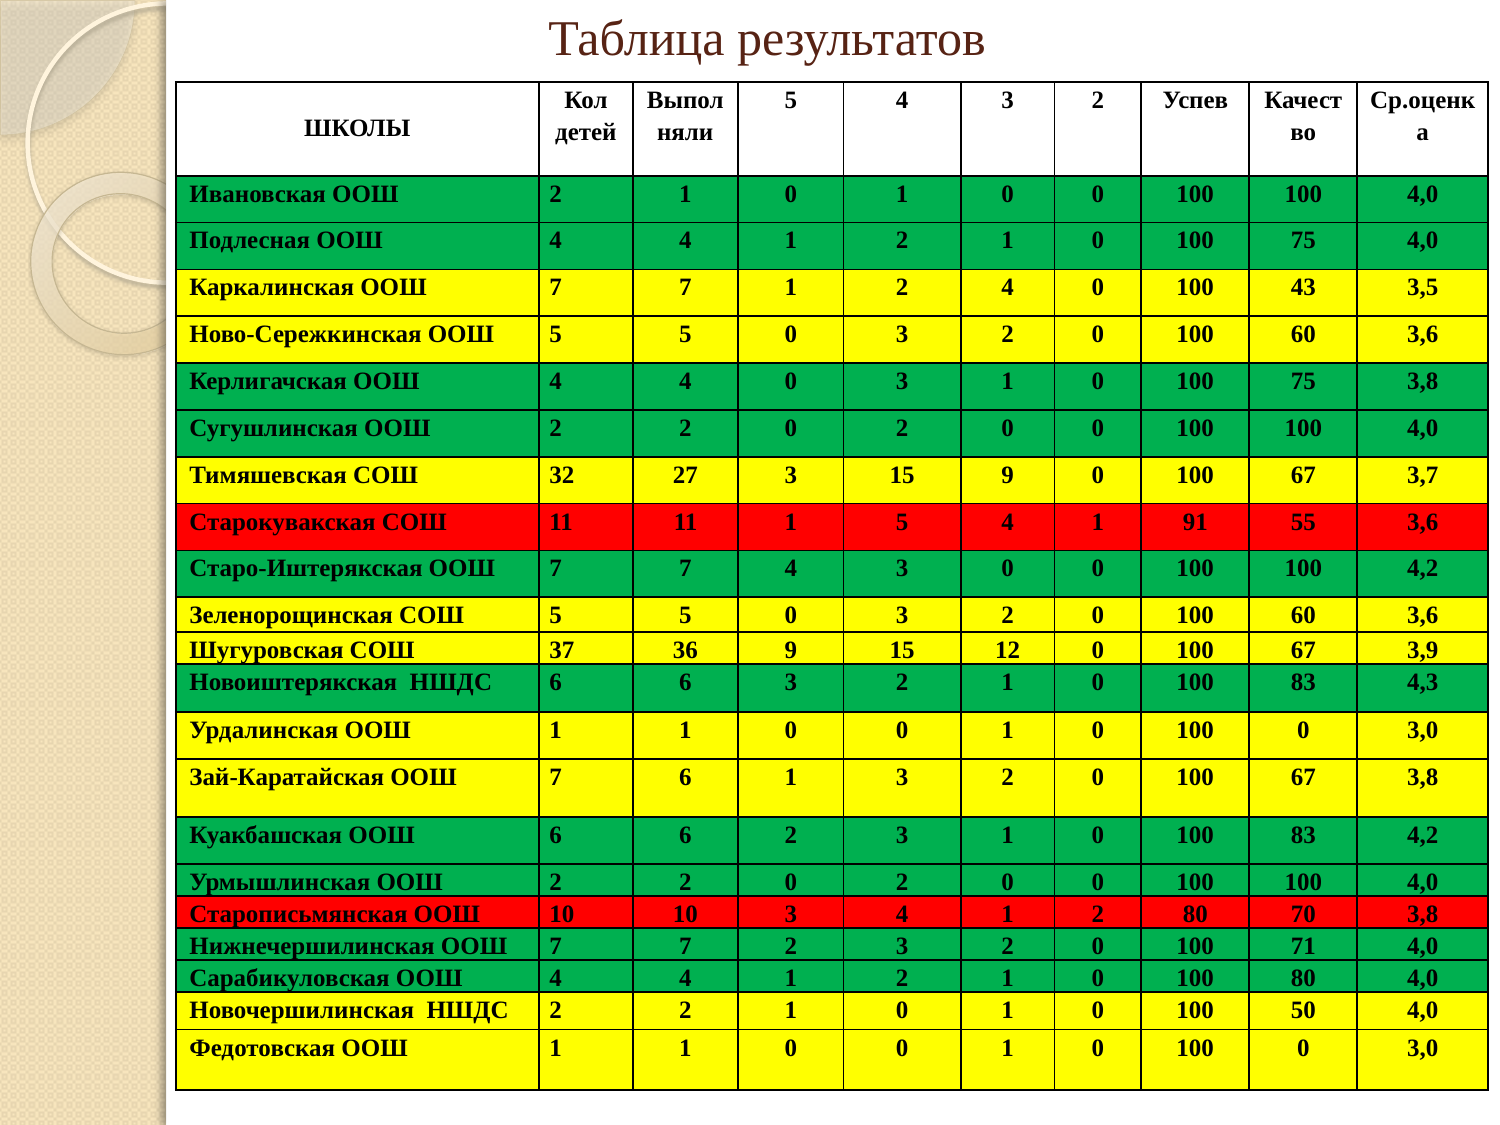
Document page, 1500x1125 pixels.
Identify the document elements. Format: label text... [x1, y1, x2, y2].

table_cell 1 [634, 713, 737, 758]
table_cell 3,0 [1358, 713, 1487, 758]
table_cell 0 [1055, 993, 1140, 1029]
table_cell 4,0 [1358, 411, 1487, 456]
table_cell Куакбашская ООШ [177, 818, 538, 863]
table_cell 1 [962, 1030, 1054, 1089]
table_cell 2 [540, 865, 632, 895]
table_cell 2 [844, 223, 960, 269]
table_cell 1 [739, 993, 843, 1029]
table_cell 2 [634, 411, 737, 456]
table_cell 4 [962, 270, 1054, 315]
table_cell 100 [1250, 865, 1356, 895]
table_cell 2 [634, 993, 737, 1029]
table_cell 0 [1250, 1030, 1356, 1089]
table_cell 0 [1055, 1030, 1140, 1089]
table_cell 0 [844, 1030, 960, 1089]
table_cell 4 [540, 961, 632, 991]
table_cell 1 [739, 223, 843, 269]
table_cell 100 [1142, 713, 1248, 758]
table_cell 2 [540, 177, 632, 222]
table_cell 1 [962, 897, 1054, 927]
table_cell 1 [739, 760, 843, 816]
table_cell 2 [962, 598, 1054, 631]
table_cell 3 [844, 818, 960, 863]
table_cell 10 [540, 897, 632, 927]
table_cell 0 [739, 177, 843, 222]
table_header Успев [1142, 83, 1248, 175]
table_cell 10 [634, 897, 737, 927]
table_cell 4 [634, 961, 737, 991]
table_cell 11 [634, 504, 737, 550]
table_cell 60 [1250, 598, 1356, 631]
table_cell 1 [739, 270, 843, 315]
table_cell Зеленорощинская СОШ [177, 598, 538, 631]
table_cell 4 [739, 551, 843, 596]
table_cell 1 [739, 961, 843, 991]
table_cell 3 [739, 458, 843, 503]
table_cell 100 [1142, 598, 1248, 631]
table_cell Шугуровская СОШ [177, 633, 538, 663]
table_cell 32 [540, 458, 632, 503]
table_cell 1 [540, 1030, 632, 1089]
table_cell 7 [634, 929, 737, 959]
table_cell Сарабикуловская ООШ [177, 961, 538, 991]
table_cell 11 [540, 504, 632, 550]
table_cell Старо-Иштерякская ООШ [177, 551, 538, 596]
table_cell 100 [1142, 177, 1248, 222]
table_cell 60 [1250, 317, 1356, 362]
table_header 4 [844, 83, 960, 175]
table_cell 12 [962, 633, 1054, 663]
table_cell 3,9 [1358, 633, 1487, 663]
table_cell 7 [634, 270, 737, 315]
table_cell Старописьмянская ООШ [177, 897, 538, 927]
table_cell 6 [634, 760, 737, 816]
table_cell 0 [739, 364, 843, 409]
table_cell 2 [962, 317, 1054, 362]
table_cell 4 [844, 897, 960, 927]
table_cell 3 [844, 929, 960, 959]
table_cell 3,6 [1358, 317, 1487, 362]
table_cell 2 [739, 818, 843, 863]
table_cell 0 [1055, 961, 1140, 991]
table_cell 0 [739, 713, 843, 758]
table_cell 0 [1055, 713, 1140, 758]
table_cell 4 [540, 223, 632, 269]
table_cell 1 [844, 177, 960, 222]
table_cell 2 [634, 865, 737, 895]
table_cell 100 [1142, 818, 1248, 863]
table_cell 2 [739, 929, 843, 959]
table_cell 6 [634, 818, 737, 863]
table_cell 100 [1250, 551, 1356, 596]
table_cell 2 [844, 961, 960, 991]
table_cell 7 [634, 551, 737, 596]
table_cell Нижнечершилинская ООШ [177, 929, 538, 959]
table_cell 1 [962, 364, 1054, 409]
table_cell Каркалинская ООШ [177, 270, 538, 315]
table_cell 0 [1055, 551, 1140, 596]
table_cell 2 [540, 993, 632, 1029]
table_cell 7 [540, 551, 632, 596]
table_cell 4 [540, 364, 632, 409]
table_cell Новочершилинская НШДС [177, 993, 538, 1029]
table_cell 4,0 [1358, 865, 1487, 895]
table_cell 37 [540, 633, 632, 663]
table_cell 83 [1250, 818, 1356, 863]
table_cell 1 [634, 177, 737, 222]
table_header ШКОЛЫ [177, 83, 538, 175]
table_cell 100 [1142, 317, 1248, 362]
table_cell 0 [962, 177, 1054, 222]
table_cell 2 [962, 760, 1054, 816]
table_cell 0 [1055, 458, 1140, 503]
table_cell 4,0 [1358, 929, 1487, 959]
table_cell 5 [634, 317, 737, 362]
table_cell 5 [540, 317, 632, 362]
table_cell 4 [962, 504, 1054, 550]
table_cell 0 [739, 411, 843, 456]
table_cell 5 [844, 504, 960, 550]
table_cell 2 [844, 865, 960, 895]
table_cell 3,6 [1358, 598, 1487, 631]
table_cell 7 [540, 760, 632, 816]
table_cell 67 [1250, 458, 1356, 503]
table_cell Старокувакская СОШ [177, 504, 538, 550]
table_cell 4,2 [1358, 818, 1487, 863]
table_cell 3 [844, 364, 960, 409]
table_cell Керлигачская ООШ [177, 364, 538, 409]
table_cell Новоиштерякская НШДС [177, 665, 538, 711]
table_cell 83 [1250, 665, 1356, 711]
table_cell 0 [739, 865, 843, 895]
table_cell 3,6 [1358, 504, 1487, 550]
table_cell 3,5 [1358, 270, 1487, 315]
table_cell 15 [844, 633, 960, 663]
table_cell 4 [634, 223, 737, 269]
table_cell 100 [1142, 551, 1248, 596]
table_cell 43 [1250, 270, 1356, 315]
table_cell 100 [1142, 993, 1248, 1029]
table_cell 3 [844, 317, 960, 362]
table_cell 100 [1142, 633, 1248, 663]
table_cell 0 [962, 551, 1054, 596]
table_cell 0 [1055, 760, 1140, 816]
table_cell 100 [1250, 411, 1356, 456]
table_cell 4,0 [1358, 177, 1487, 222]
table_cell Тимяшевская СОШ [177, 458, 538, 503]
table_cell 4,0 [1358, 223, 1487, 269]
table_cell 100 [1142, 961, 1248, 991]
table_cell 3,7 [1358, 458, 1487, 503]
table_cell Подлесная ООШ [177, 223, 538, 269]
table_cell 100 [1142, 364, 1248, 409]
table_cell 5 [540, 598, 632, 631]
table_cell 100 [1142, 865, 1248, 895]
table_cell 70 [1250, 897, 1356, 927]
table_cell 3,8 [1358, 364, 1487, 409]
title Таблица результатов [246, 0, 1477, 81]
table_cell 3,8 [1358, 897, 1487, 927]
table_cell 100 [1142, 1030, 1248, 1089]
table_cell 91 [1142, 504, 1248, 550]
table_header Ср.оценка [1358, 83, 1487, 175]
table_cell 3 [844, 551, 960, 596]
table_cell 75 [1250, 364, 1356, 409]
table_cell 3 [844, 760, 960, 816]
table_cell Урдалинская ООШ [177, 713, 538, 758]
table_cell 3 [844, 598, 960, 631]
table_cell 2 [844, 270, 960, 315]
table_cell 0 [1055, 598, 1140, 631]
table_cell 0 [1055, 364, 1140, 409]
table_header 3 [962, 83, 1054, 175]
table_cell 71 [1250, 929, 1356, 959]
table_cell 7 [540, 929, 632, 959]
table_cell 100 [1142, 458, 1248, 503]
table_cell 36 [634, 633, 737, 663]
table_cell 4,3 [1358, 665, 1487, 711]
table_cell 0 [739, 317, 843, 362]
table_cell 0 [962, 865, 1054, 895]
table_cell 1 [962, 223, 1054, 269]
table_cell 0 [1055, 177, 1140, 222]
table_cell Федотовская ООШ [177, 1030, 538, 1089]
table_cell Урмышлинская ООШ [177, 865, 538, 895]
table_cell 1 [962, 713, 1054, 758]
table_cell 3 [739, 897, 843, 927]
table_header Качество [1250, 83, 1356, 175]
table_cell 0 [1250, 713, 1356, 758]
table_cell 1 [739, 504, 843, 550]
table_header 5 [739, 83, 843, 175]
table_cell Ивановская ООШ [177, 177, 538, 222]
table_header 2 [1055, 83, 1140, 175]
table_cell 5 [634, 598, 737, 631]
table_cell 2 [540, 411, 632, 456]
table_cell 2 [962, 929, 1054, 959]
table_cell 100 [1142, 270, 1248, 315]
table_cell 4 [634, 364, 737, 409]
table_cell 15 [844, 458, 960, 503]
table_cell 0 [1055, 223, 1140, 269]
table_cell 2 [844, 665, 960, 711]
table_cell 1 [1055, 504, 1140, 550]
table_cell 4,0 [1358, 961, 1487, 991]
table_cell 6 [540, 818, 632, 863]
table_cell 100 [1142, 411, 1248, 456]
table_header Выполняли [634, 83, 737, 175]
table_cell Сугушлинская ООШ [177, 411, 538, 456]
table_cell 0 [844, 993, 960, 1029]
table_cell 2 [844, 411, 960, 456]
table_cell 100 [1142, 760, 1248, 816]
table_cell 9 [739, 633, 843, 663]
table_cell 100 [1142, 929, 1248, 959]
table_cell 7 [540, 270, 632, 315]
table_cell 75 [1250, 223, 1356, 269]
table_cell 9 [962, 458, 1054, 503]
table_cell 0 [1055, 411, 1140, 456]
table_cell 1 [962, 961, 1054, 991]
table_cell 3 [739, 665, 843, 711]
table_cell 80 [1142, 897, 1248, 927]
table_cell 67 [1250, 760, 1356, 816]
table_cell 0 [1055, 929, 1140, 959]
table_cell 3,0 [1358, 1030, 1487, 1089]
table_cell 4,0 [1358, 993, 1487, 1029]
table_cell Зай-Каратайская ООШ [177, 760, 538, 816]
table_cell 50 [1250, 993, 1356, 1029]
table_cell 1 [540, 713, 632, 758]
table_cell Ново-Сережкинская ООШ [177, 317, 538, 362]
table_cell 0 [1055, 818, 1140, 863]
table_cell 80 [1250, 961, 1356, 991]
table_cell 0 [739, 1030, 843, 1089]
table_cell 1 [962, 665, 1054, 711]
table_cell 0 [1055, 865, 1140, 895]
table_cell 0 [962, 411, 1054, 456]
table_cell 0 [1055, 665, 1140, 711]
table_cell 6 [634, 665, 737, 711]
table_cell 0 [844, 713, 960, 758]
table_cell 0 [1055, 270, 1140, 315]
table_cell 6 [540, 665, 632, 711]
table_cell 4,2 [1358, 551, 1487, 596]
table_cell 2 [1055, 897, 1140, 927]
table_cell 1 [962, 993, 1054, 1029]
table_cell 0 [1055, 633, 1140, 663]
table_cell 0 [1055, 317, 1140, 362]
table_cell 100 [1250, 177, 1356, 222]
table_header Кол детей [540, 83, 632, 175]
table_cell 1 [962, 818, 1054, 863]
table_cell 100 [1142, 223, 1248, 269]
table_cell 55 [1250, 504, 1356, 550]
table_cell 67 [1250, 633, 1356, 663]
table_cell 3,8 [1358, 760, 1487, 816]
table_cell 1 [634, 1030, 737, 1089]
table_cell 100 [1142, 665, 1248, 711]
table_cell 0 [739, 598, 843, 631]
table_cell 27 [634, 458, 737, 503]
